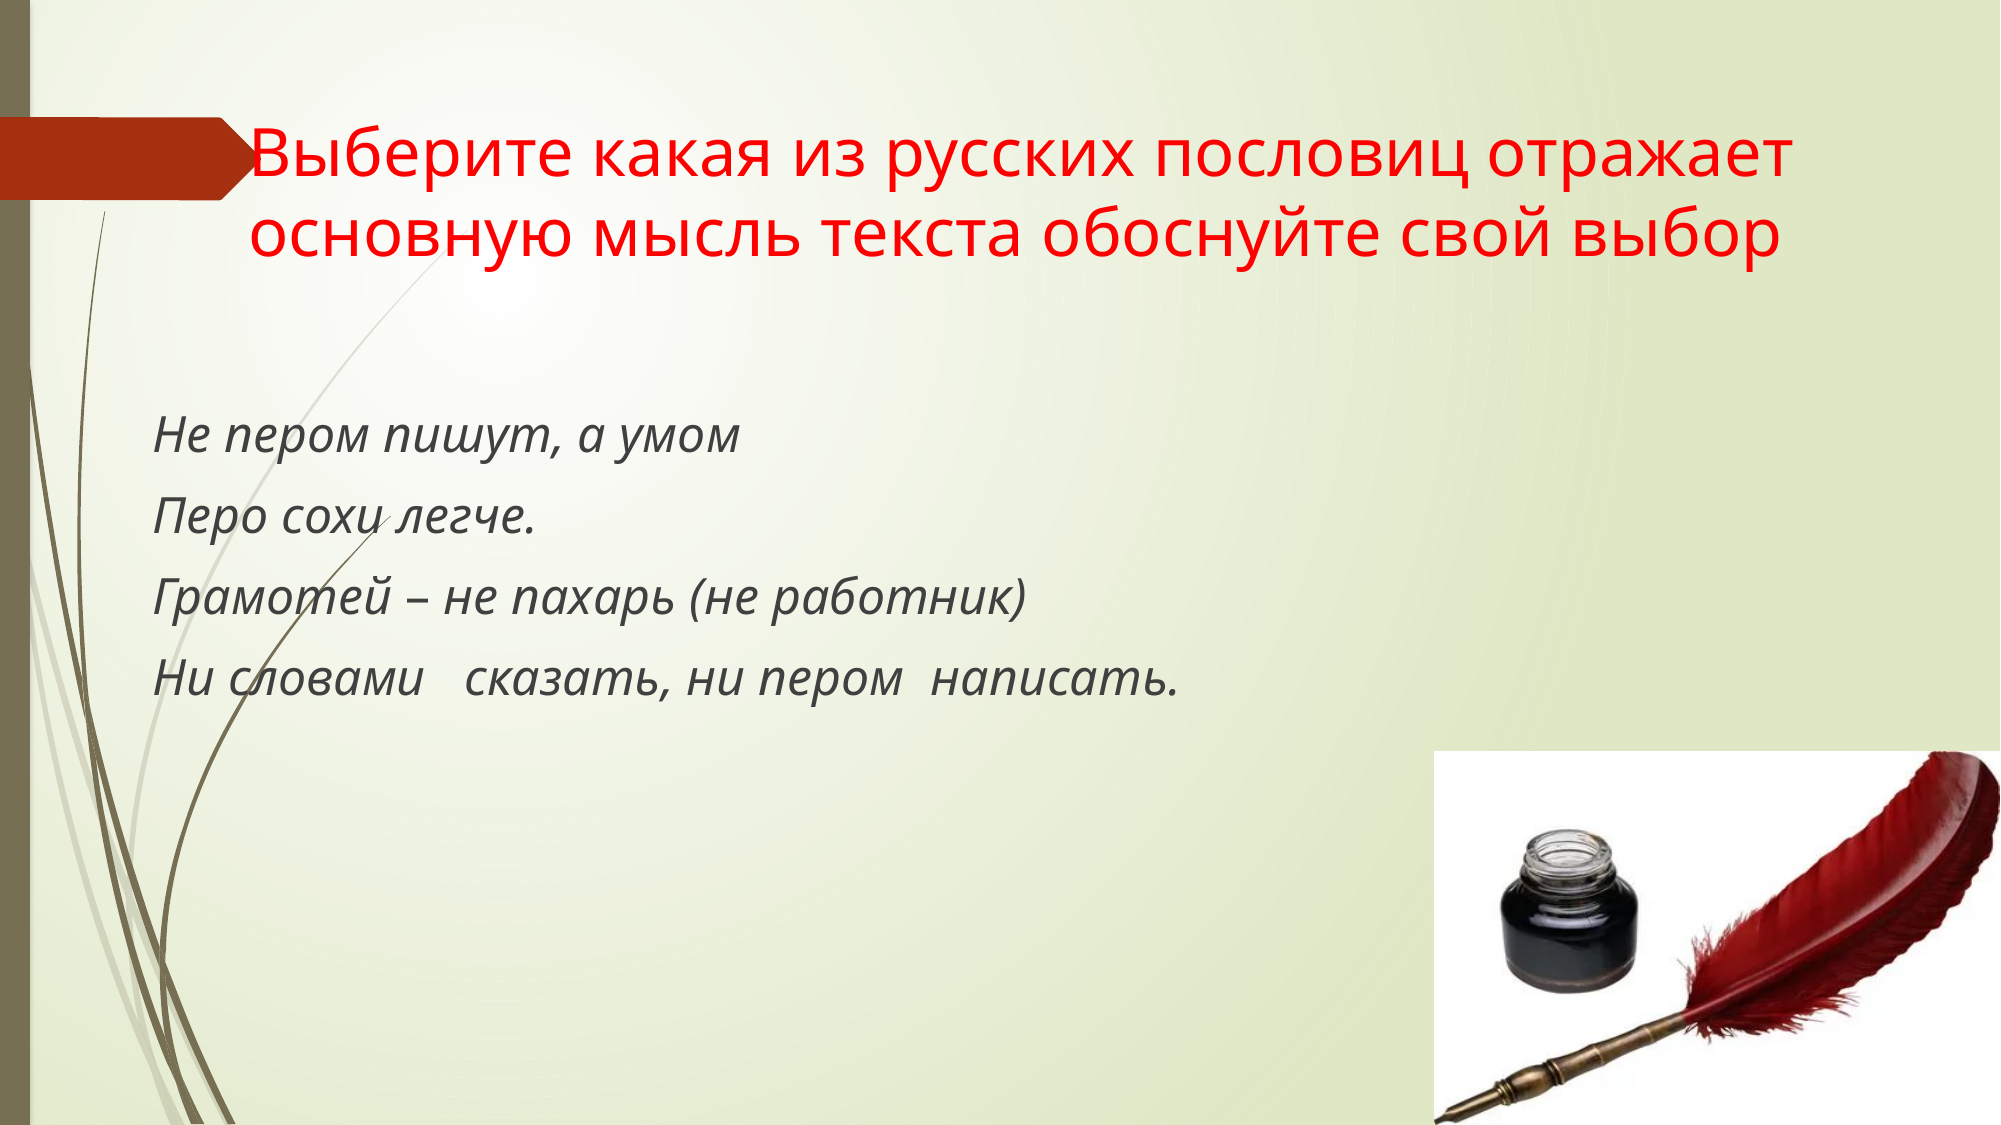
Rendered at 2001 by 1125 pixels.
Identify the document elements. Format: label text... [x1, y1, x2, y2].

picture [1434, 751, 2000, 1125]
list Не пером пишут, а умом Перо сохи легче. Грамотей – не пахарь (не работник) Ни словами сказать, ни пером написать. [137, 395, 1759, 1014]
title Выберите какая из русских пословиц отражает основную мысль текста обоснуйте свой выбор [233, 102, 1888, 313]
